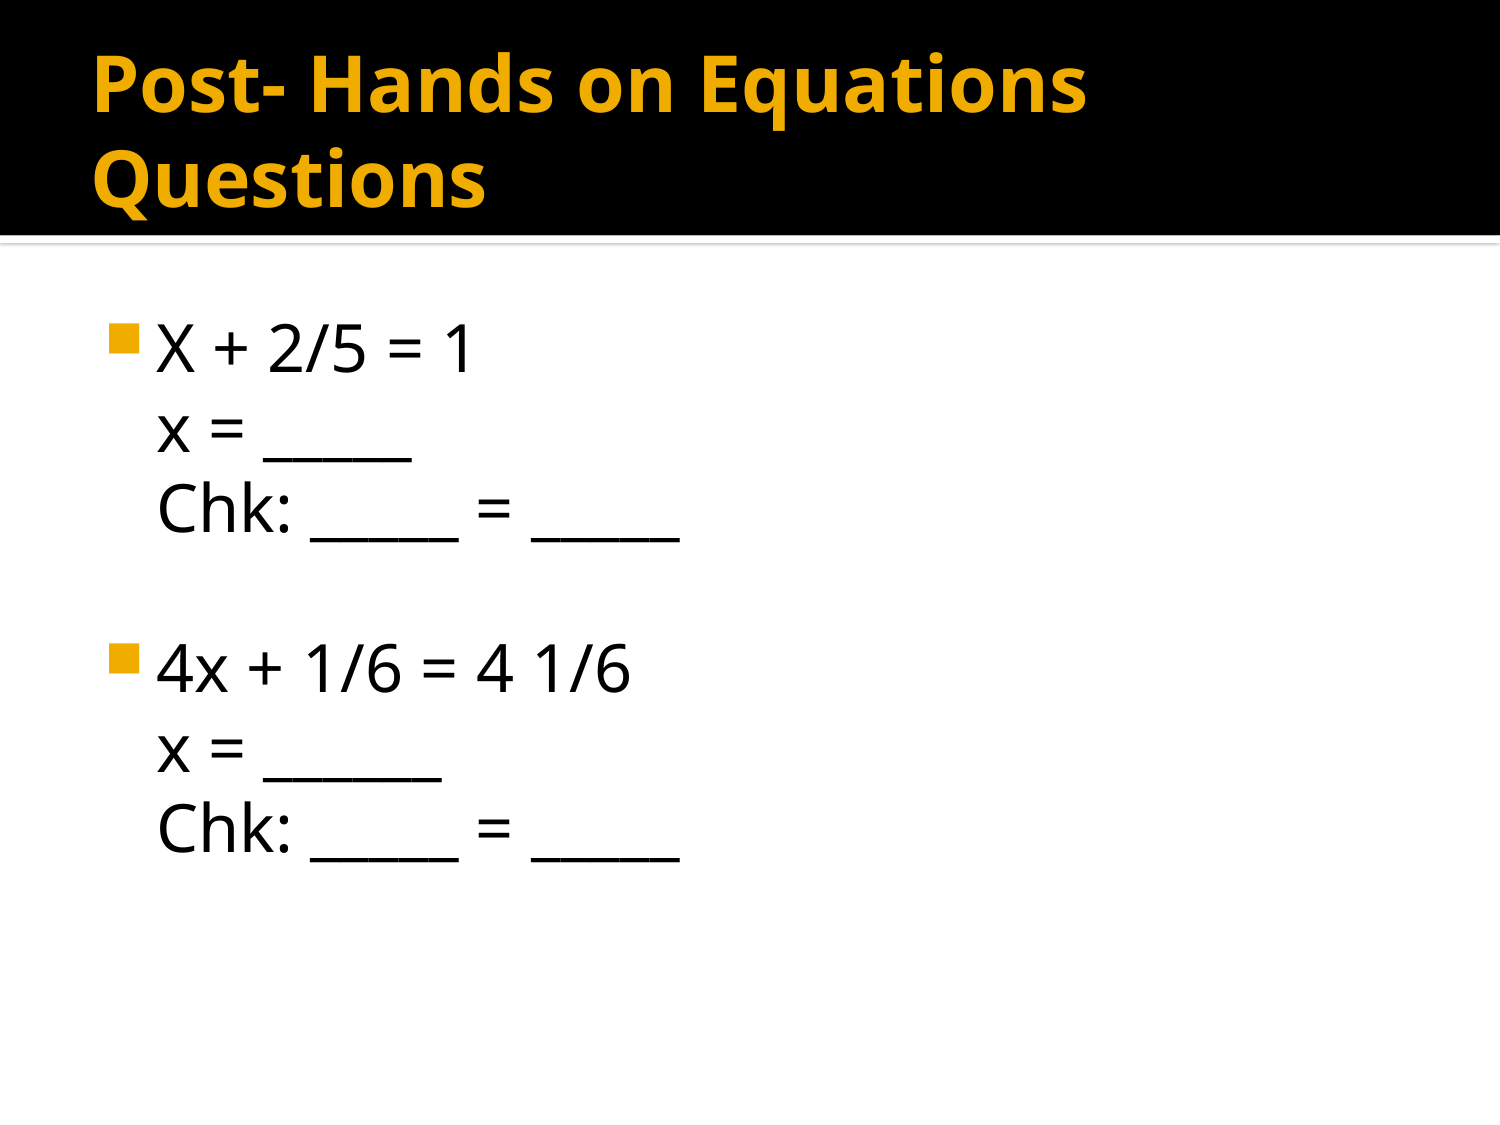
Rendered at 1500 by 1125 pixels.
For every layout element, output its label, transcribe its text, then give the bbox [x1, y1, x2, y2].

title Post- Hands on Equations Questions [75, 25, 1425, 231]
list X + 2/5 = 1 x = _____ Chk: _____ = _____ 4x + 1/6 = 4 1/6 x = ______ Chk: _____ = _____ [75, 291, 1425, 1050]
